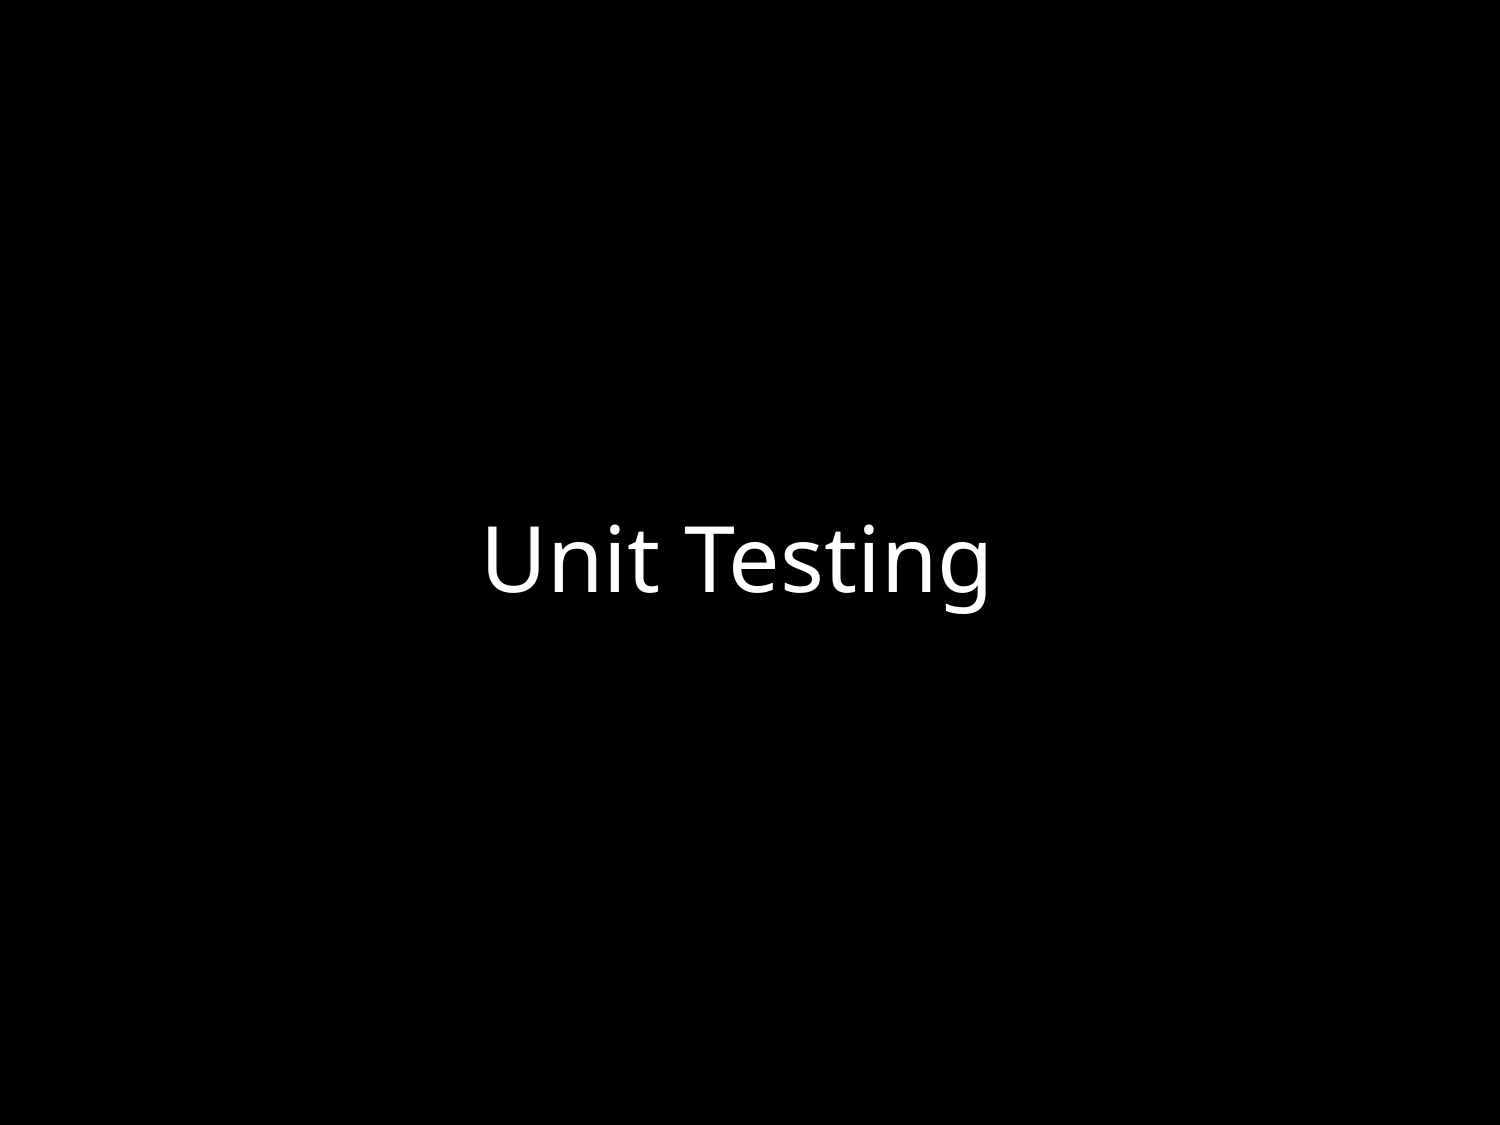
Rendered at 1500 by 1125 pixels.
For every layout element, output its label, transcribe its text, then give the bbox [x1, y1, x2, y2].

title Unit Testing [62, 462, 1413, 650]
